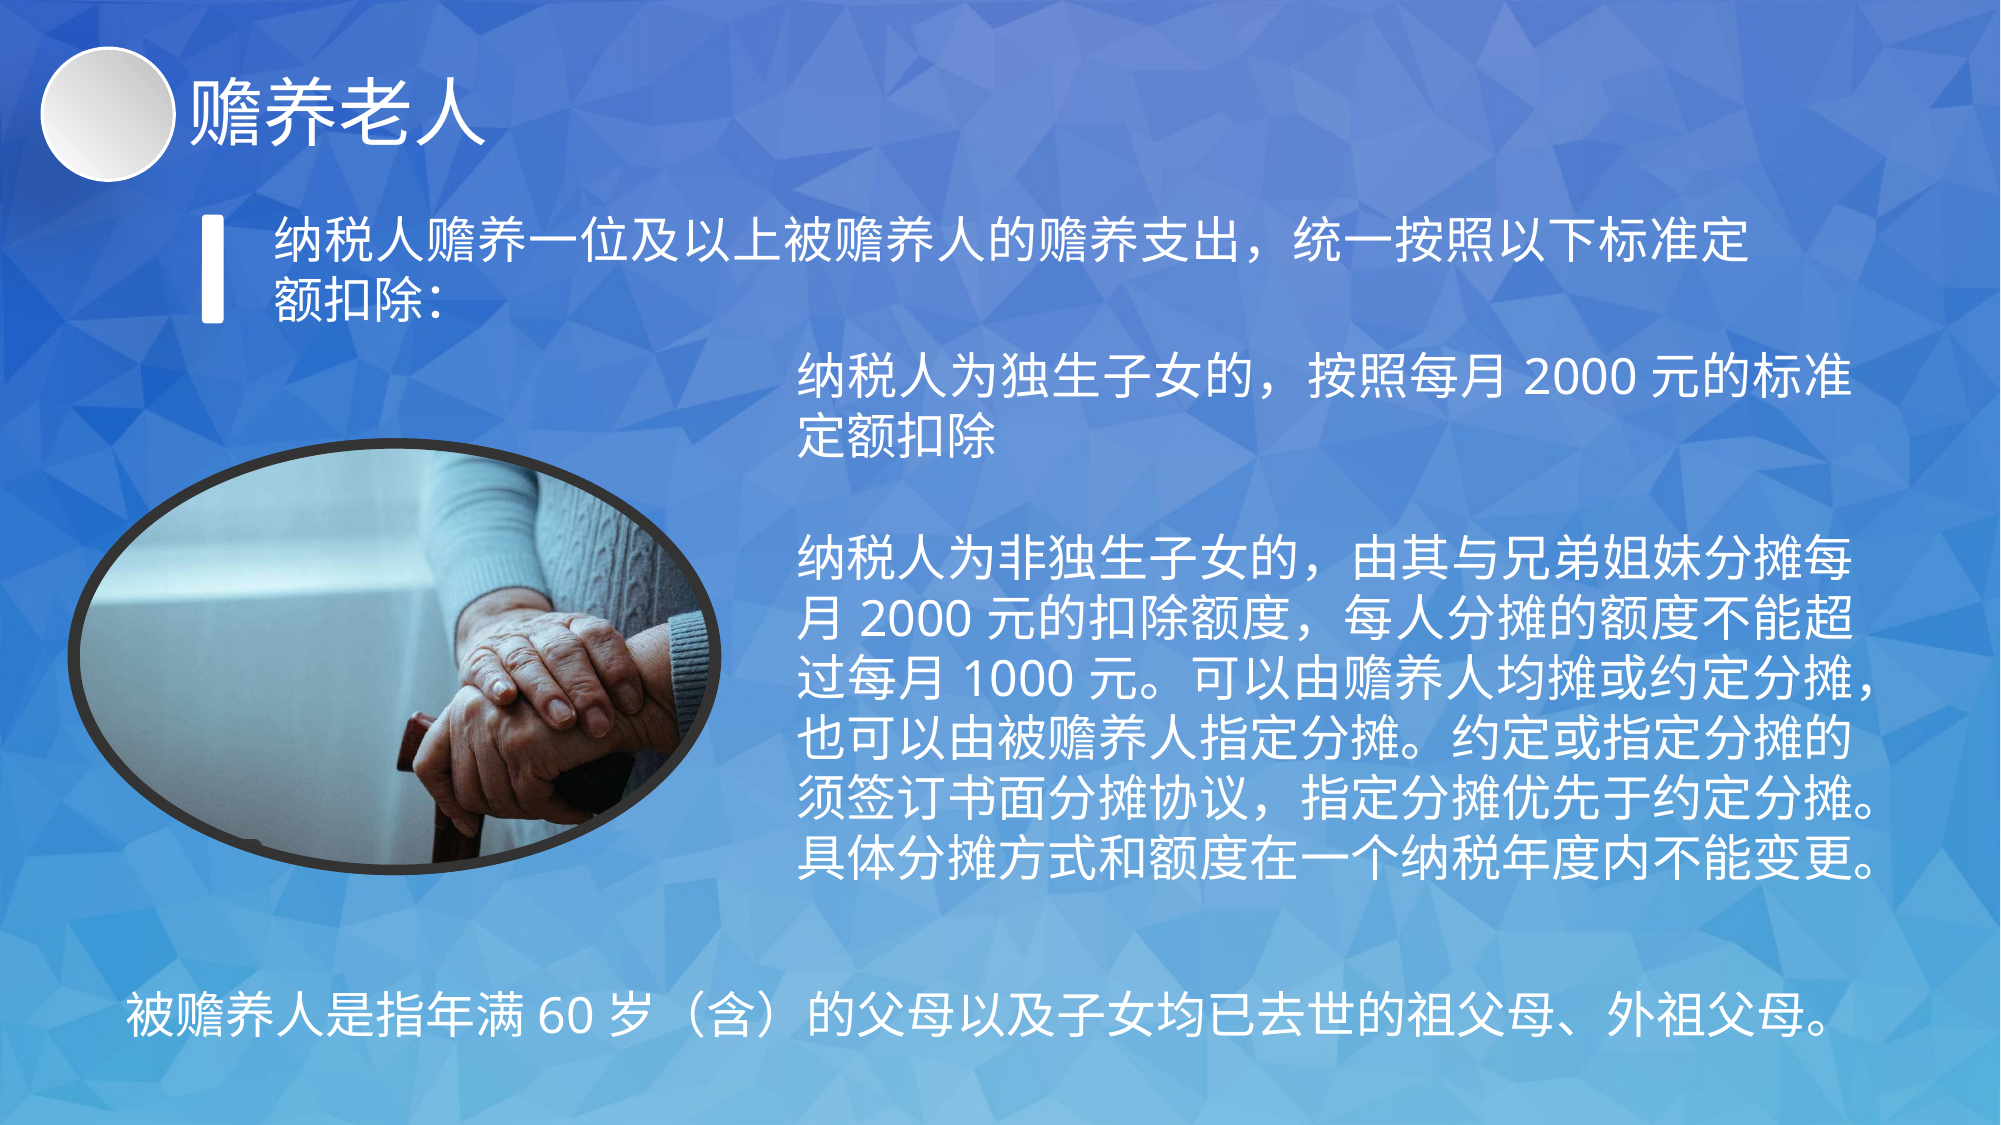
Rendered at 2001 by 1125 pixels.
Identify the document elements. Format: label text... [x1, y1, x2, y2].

text_box 赡养老人 [174, 67, 520, 161]
text_box [200, 213, 225, 325]
picture [0, 0, 2001, 1125]
text_box 纳税人为独生子女的，按照每月2000元的标准定额扣除 [781, 337, 1869, 472]
text_box 纳税人赡养一位及以上被赡养人的赡养支出，统一按照以下标准定额扣除： [258, 200, 1766, 336]
text_box 纳税人为非独生子女的，由其与兄弟姐妹分摊每月2000元的扣除额度，每人分摊的额度不能超过每月1000元。可以由赡养人均摊或约定分摊，也可以由被赡养人指定分摊。约定或指定分摊的须签订书面分摊协议，指定分摊优先于约定分摊。具体分摊方式和额度在一个纳税年度内不能变更。 [781, 519, 1869, 894]
text_box 被赡养人是指年满60岁（含）的父母以及子女均已去世的祖父母、外祖父母。 [111, 976, 1889, 1051]
text_box [41, 47, 176, 182]
